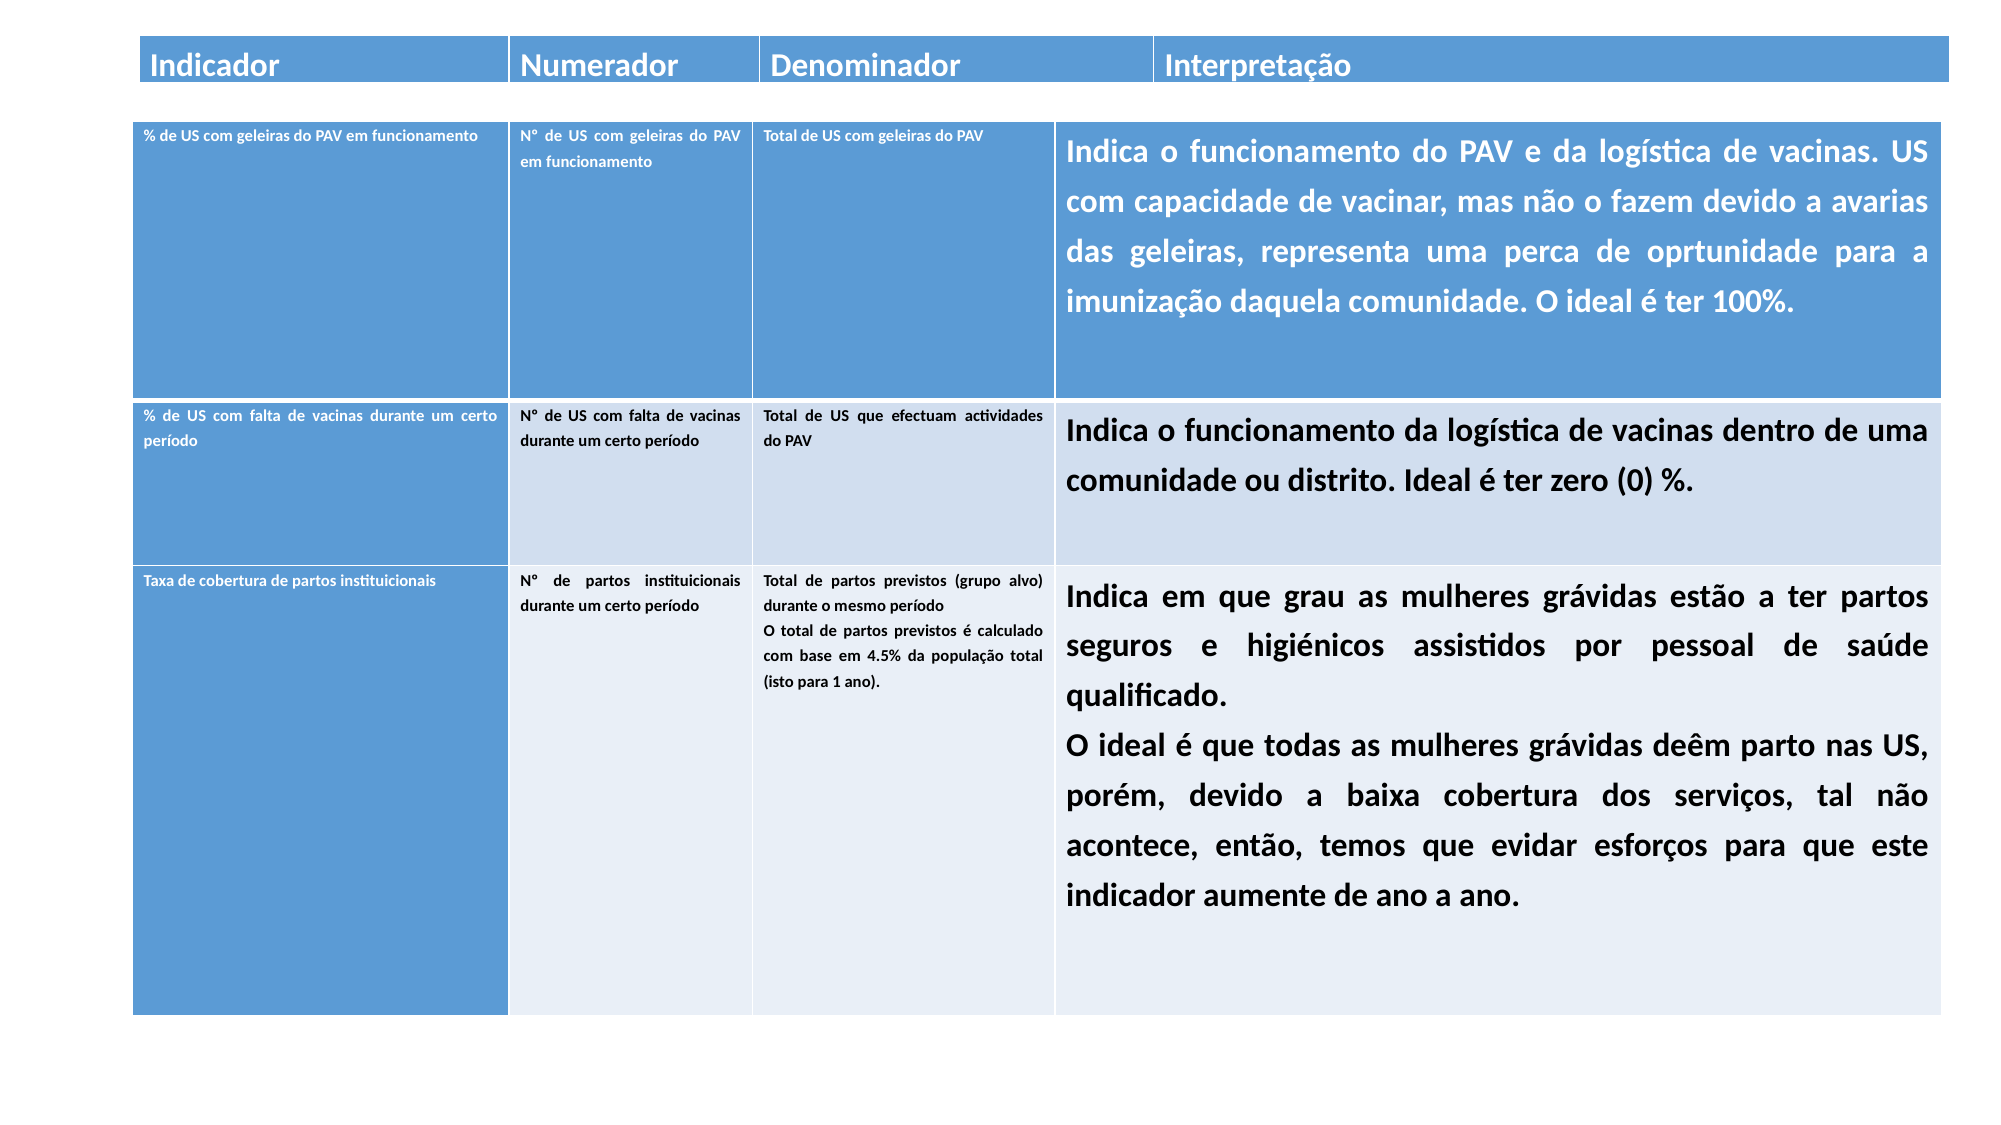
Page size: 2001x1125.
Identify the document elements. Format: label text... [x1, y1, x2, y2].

table_cell Taxa de cobertura de partos instituicionais [133, 566, 508, 1015]
table_header Indica o funcionamento do PAV e da logística de vacinas. US com capacidade de vacinar, mas não o fazem devido a avarias das geleiras, representa uma perca de oprtunidade para a imunização daquela comunidade. O ideal é ter 100%. [1056, 122, 1941, 398]
table_cell Total de US que efectuam actividades do PAV [753, 403, 1054, 565]
table_header Denominador [760, 36, 1153, 82]
table_cell % de US com falta de vacinas durante um certo período [133, 403, 508, 565]
table_header Numerador [510, 36, 759, 82]
table_cell Nº de partos instituicionais durante um certo período [510, 566, 752, 1015]
table_cell Nº de US com falta de vacinas durante um certo período [510, 403, 752, 565]
table_cell Indica o funcionamento da logística de vacinas dentro de uma comunidade ou distrito. Ideal é ter zero (0) %. [1056, 403, 1941, 565]
table_header Interpretação [1154, 36, 1949, 82]
table_cell Total de partos previstos (grupo alvo) durante o mesmo período O total de partos previstos é calculado com base em 4.5% da população total (isto para 1 ano). [753, 566, 1054, 1015]
table_header Indicador [140, 36, 508, 82]
table_header % de US com geleiras do PAV em funcionamento [133, 122, 508, 398]
table_cell Indica em que grau as mulheres grávidas estão a ter partos seguros e higiénicos assistidos por pessoal de saúde qualificado. O ideal é que todas as mulheres grávidas deêm parto nas US, porém, devido a baixa cobertura dos serviços, tal não acontece, então, temos que evidar esforços para que este indicador aumente de ano a ano. [1056, 566, 1941, 1015]
table_header Total de US com geleiras do PAV [753, 122, 1054, 398]
table_header Nº de US com geleiras do PAV em funcionamento [510, 122, 752, 398]
